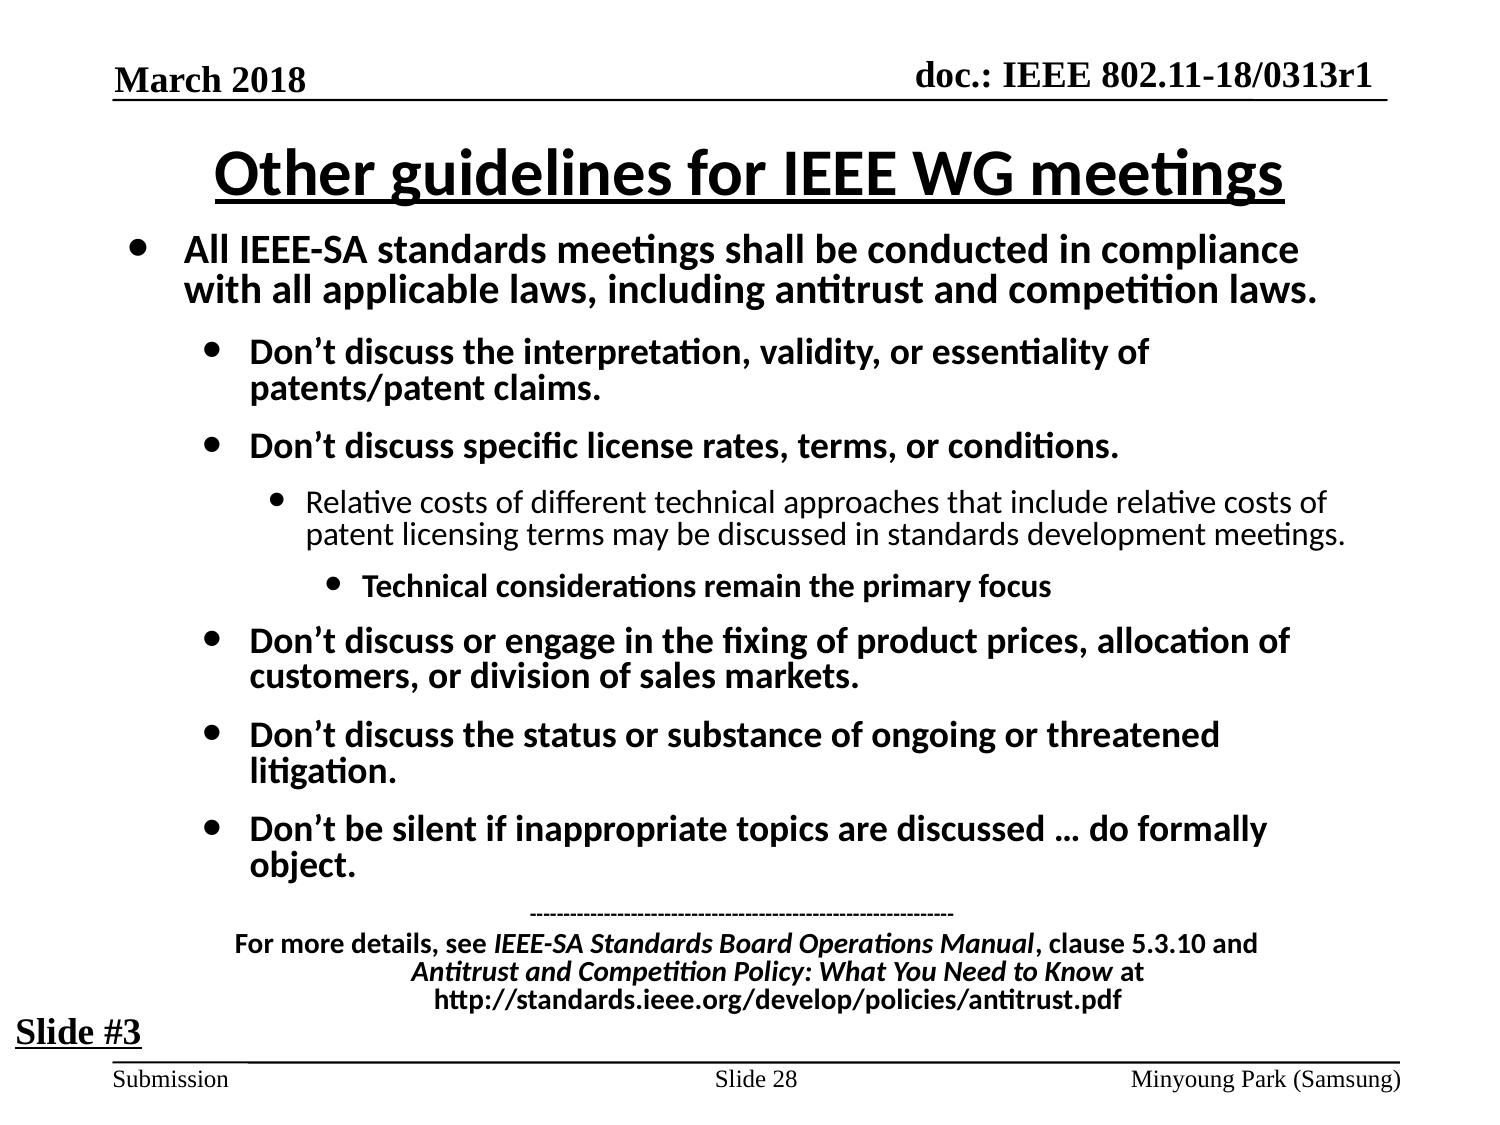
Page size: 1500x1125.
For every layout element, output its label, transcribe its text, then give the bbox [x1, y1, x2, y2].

text_box Slide #3 [0, 999, 157, 1060]
slide_number Slide 28 [712, 1061, 800, 1093]
footer Minyoung Park (Samsung) [949, 1061, 1402, 1093]
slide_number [114, 54, 335, 101]
title Other guidelines for IEEE WG meetings [112, 112, 1388, 224]
list All IEEE-SA standards meetings shall be conducted in compliance with all applicable laws, including antitrust and competition laws. Don’t discuss the interpretation, validity, or essentiality of patents/patent claims. Don’t discuss specific license rates, terms, or conditions. Relative costs of different technical approaches that include relative costs of patent licensing terms may be discussed in standards development meetings. Technical considerations remain the primary focus Don’t discuss or engage in the fixing of product prices, allocation of customers, or division of sales markets. Don’t discuss the status or substance of ongoing or threatened litigation. Don’t be silent if inappropriate topics are discussed … do formally object. --------------------------------------------------------------- For more details, see IEEE-SA Standards Board Operations Manual, clause 5.3.10 and Antitrust and Competition Policy: What You Need to Know at http://standards.ieee.org/develop/policies/antitrust.pdf [112, 224, 1388, 987]
